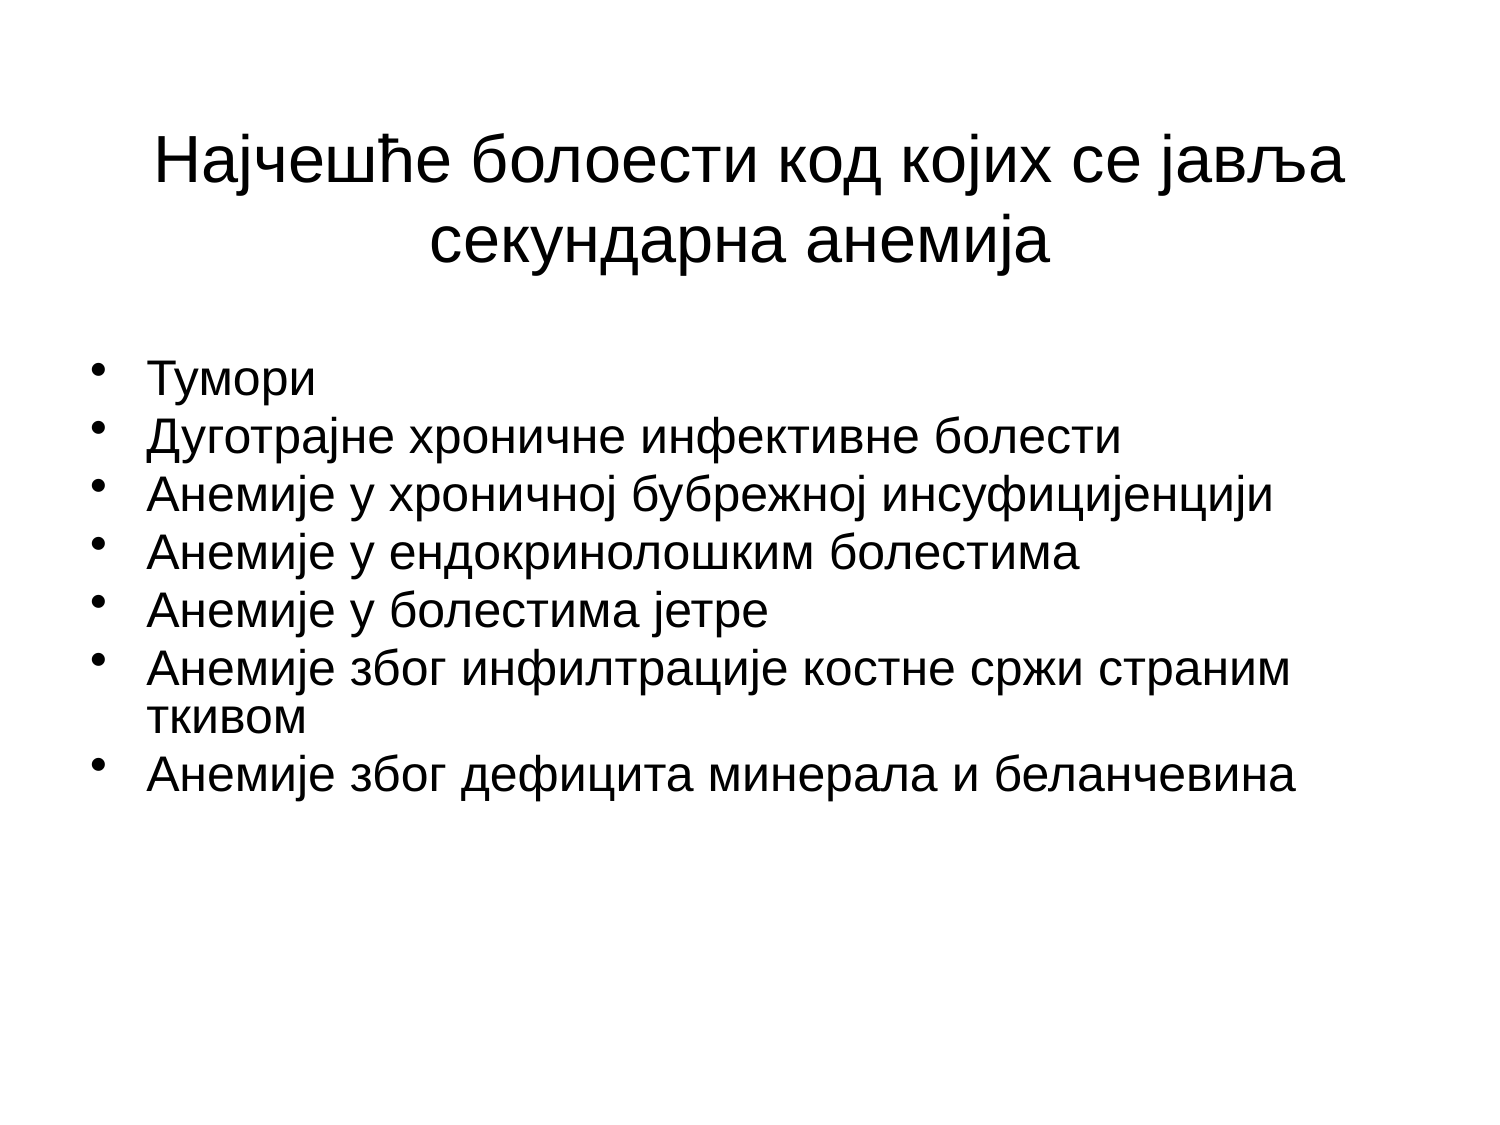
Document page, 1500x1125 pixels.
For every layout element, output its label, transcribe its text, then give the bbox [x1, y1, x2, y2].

title Најчешће болоести код којих се јавља секундарна анемија [75, 101, 1425, 290]
list Тумори Дуготрајне хроничне инфективне болести Анемије у хроничној бубрежној инсуфицијенцији Анемије у ендокринолошким болестима Анемије у болестима јетре Анемије због инфилтрације костне сржи страним ткивом Анемије због дефицита минерала и беланчевина [75, 350, 1425, 941]
